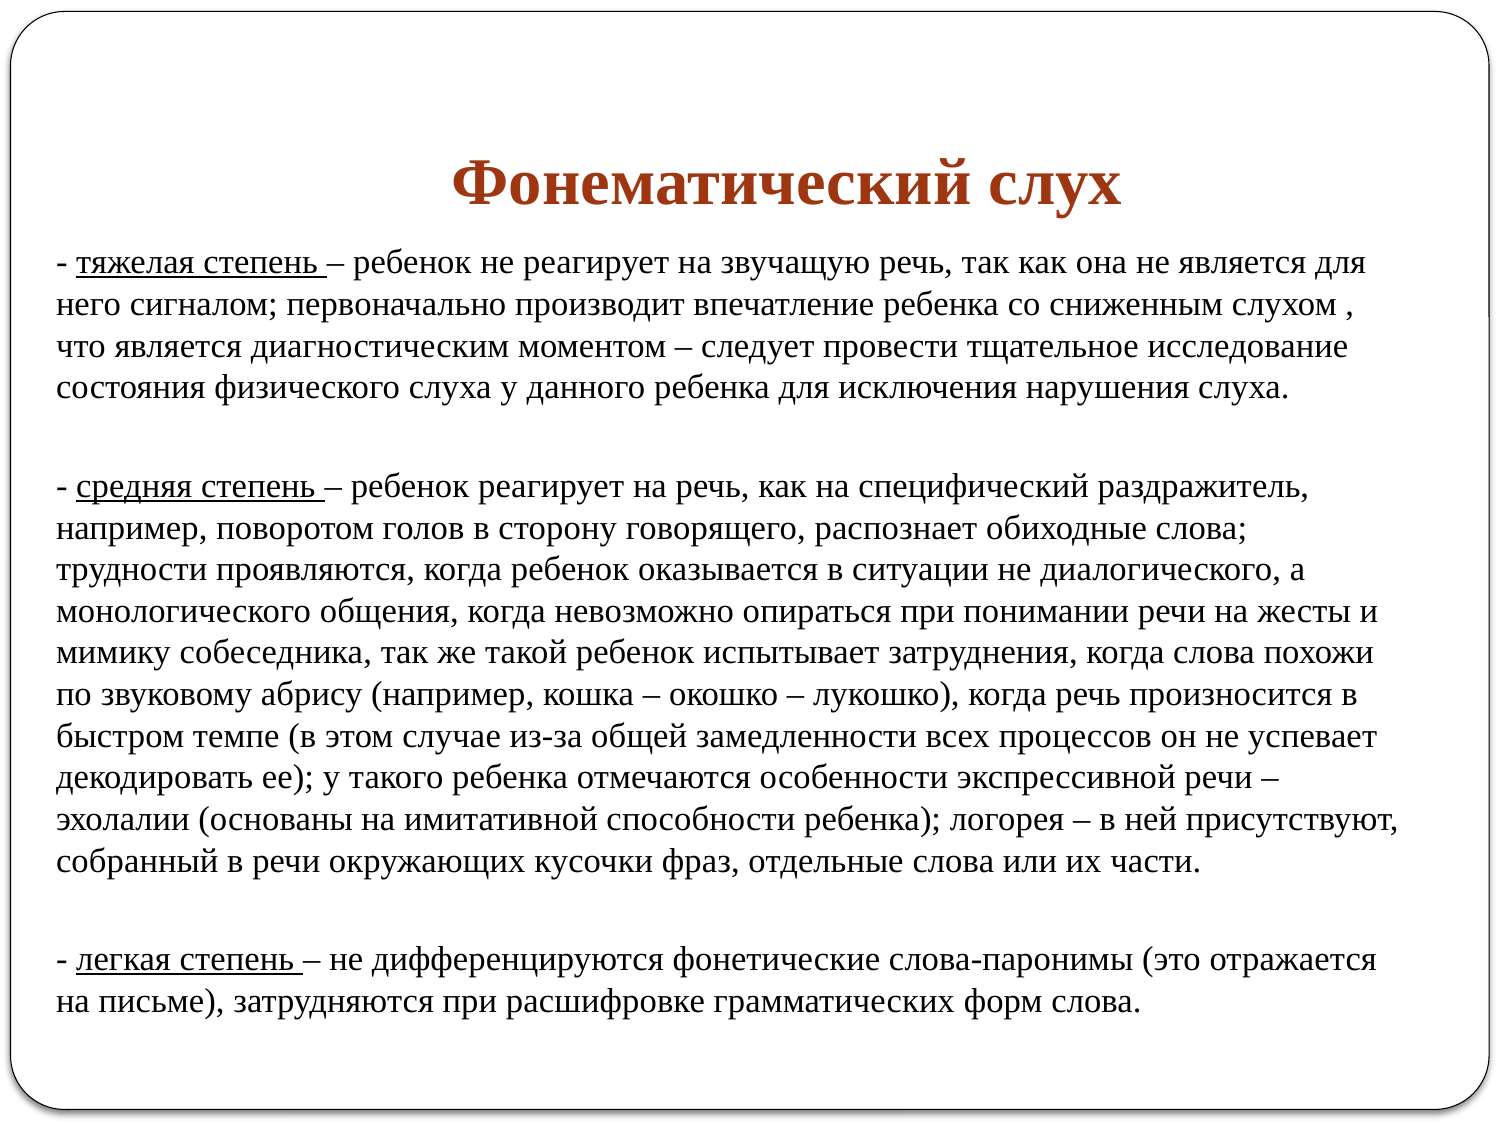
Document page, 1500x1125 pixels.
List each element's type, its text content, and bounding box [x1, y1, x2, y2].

list - тяжелая степень – ребенок не реагирует на звучащую речь, так как она не является для него сигналом; первоначально производит впечатление ребенка со сниженным слухом , что является диагностическим моментом – следует провести тщательное исследование состояния физического слуха у данного ребенка для исключения нарушения слуха. - средняя степень – ребенок реагирует на речь, как на специфический раздражитель, например, поворотом голов в сторону говорящего, распознает обиходные слова; трудности проявляются, когда ребенок оказывается в ситуации не диалогического, а монологического общения, когда невозможно опираться при понимании речи на жесты и мимику собеседника, так же такой ребенок испытывает затруднения, когда слова похожи по звуковому абрису (например, кошка – окошко – лукошко), когда речь произносится в быстром темпе (в этом случае из-за общей замедленности всех процессов он не успевает декодировать ее); у такого ребенка отмечаются особенности экспрессивной речи – эхолалии (основаны на имитативной способности ребенка); логорея – в ней присутствуют, собранный в речи окружающих кусочки фраз, отдельные слова или их части. - легкая степень – не дифференцируются фонетические слова-паронимы (это отражается на письме), затрудняются при расшифровке грамматических форм слова. [41, 231, 1423, 1071]
title Фонематический слух [150, 45, 1425, 233]
